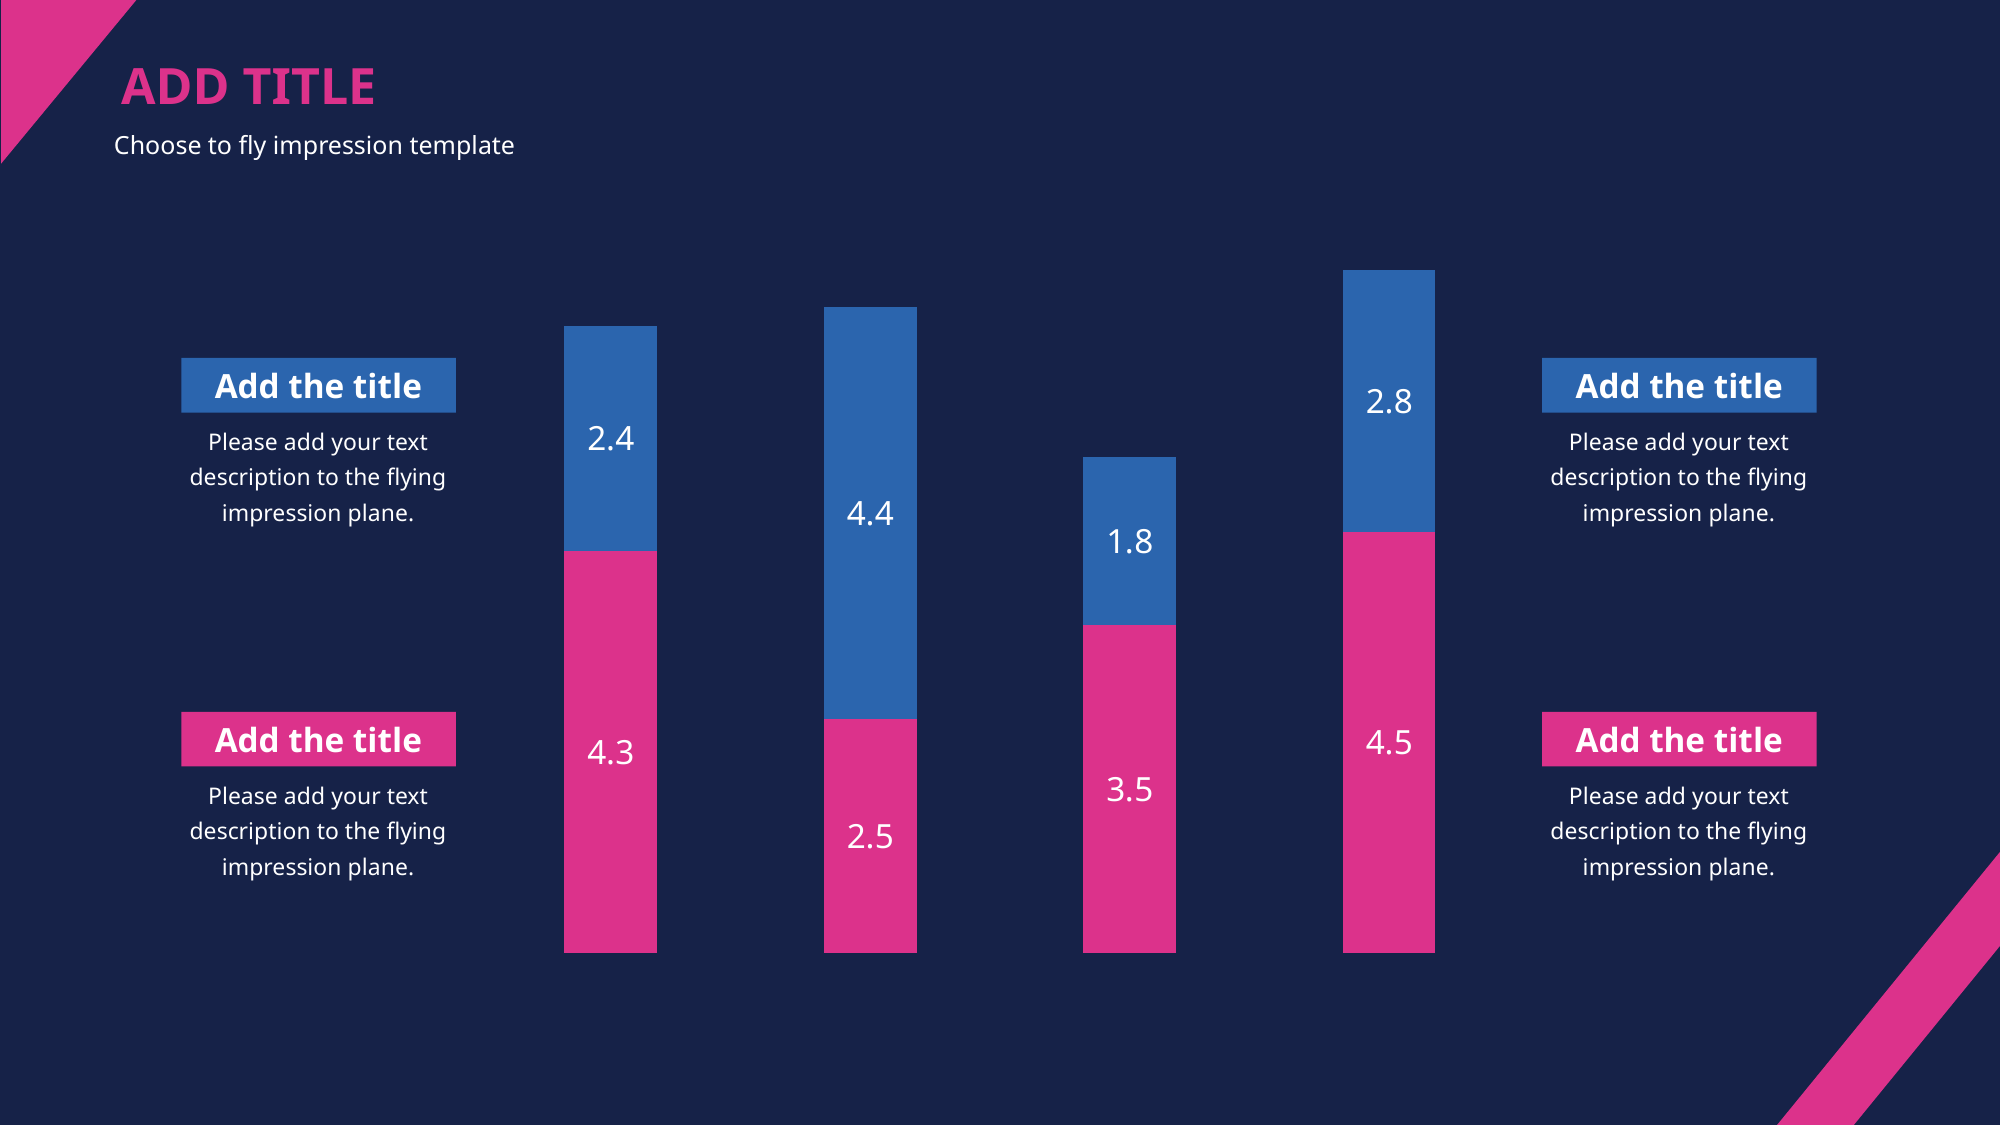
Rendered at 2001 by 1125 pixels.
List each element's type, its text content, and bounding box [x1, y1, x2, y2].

chart [459, 188, 1541, 969]
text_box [170, 711, 466, 886]
text_box Choose to fly impression template [99, 113, 624, 167]
text_box [0, 0, 138, 167]
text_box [1531, 357, 1827, 532]
text_box [1775, 850, 2000, 1125]
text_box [170, 357, 466, 532]
text_box ADD TITLE [106, 46, 392, 113]
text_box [1531, 711, 1827, 886]
